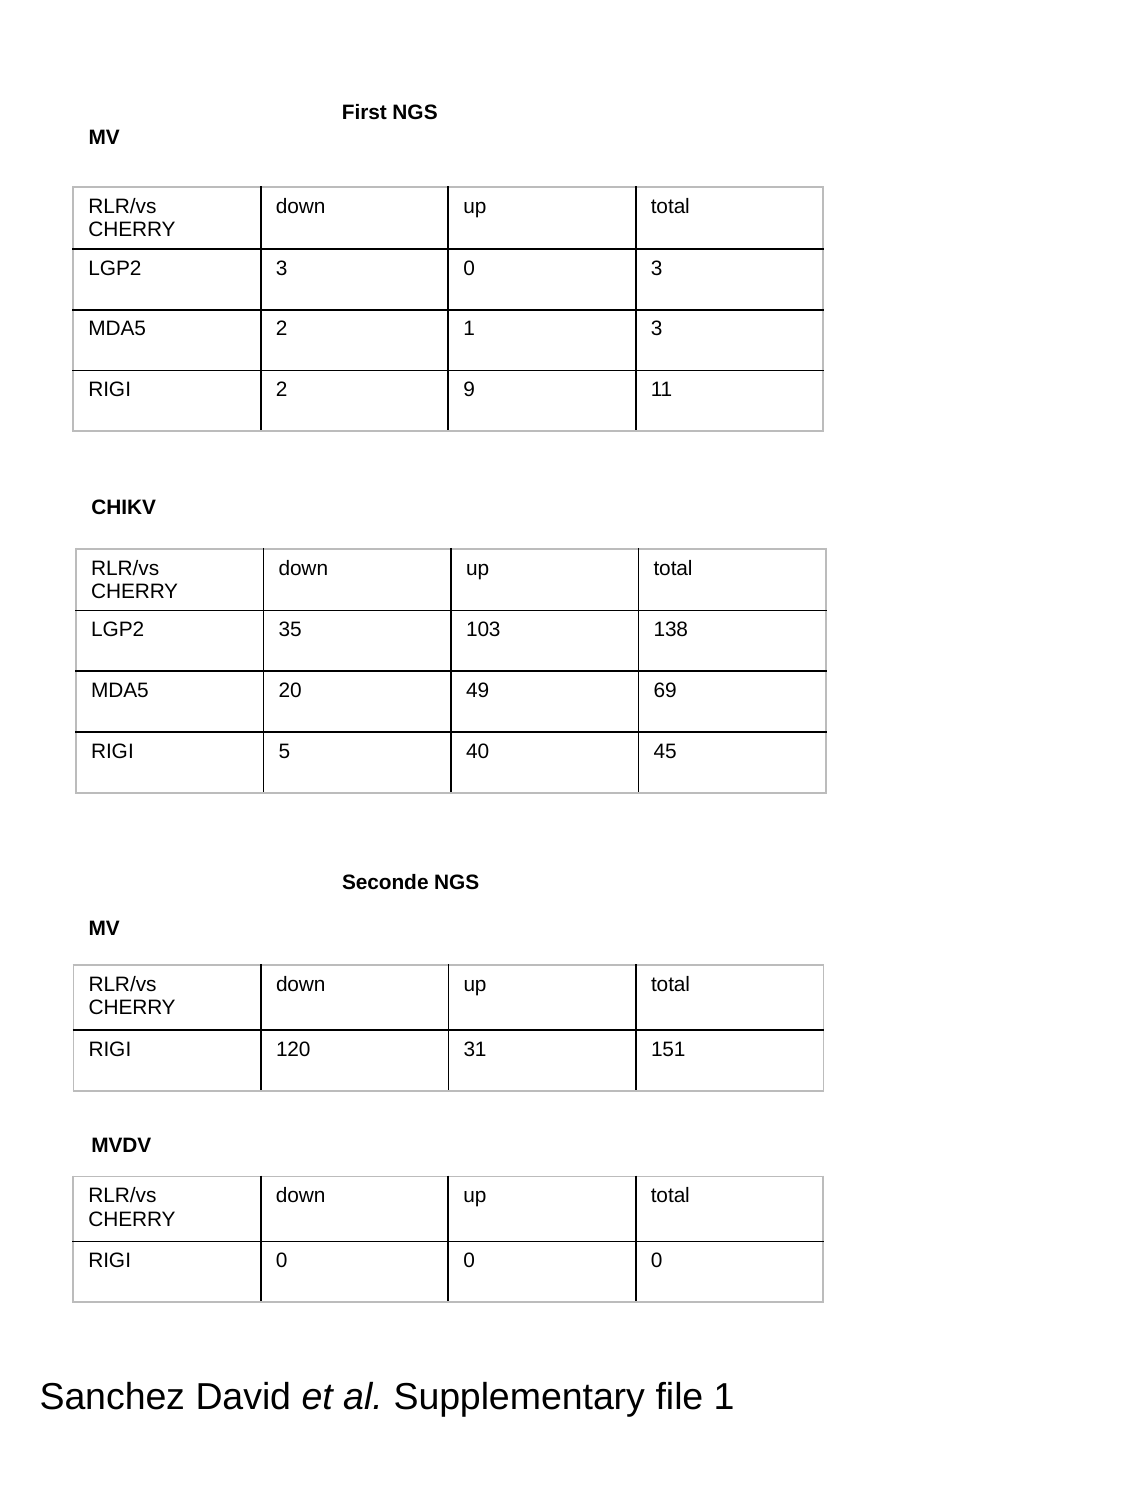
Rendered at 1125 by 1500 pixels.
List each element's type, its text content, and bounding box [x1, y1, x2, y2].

table_cell 0 [637, 1242, 822, 1301]
text_box MV [73, 116, 135, 157]
table_cell 151 [637, 1031, 823, 1090]
table_header down [262, 966, 448, 1029]
table_header down [264, 550, 450, 610]
table_cell 35 [264, 611, 450, 670]
table_header RLR/vs CHERRY [74, 1177, 260, 1241]
table_header RLR/vs CHERRY [74, 966, 260, 1029]
table_cell 20 [264, 672, 450, 731]
table_header down [262, 1177, 447, 1241]
table_cell 31 [449, 1031, 635, 1090]
table_cell MDA5 [77, 672, 263, 731]
table_cell 2 [262, 311, 447, 370]
table_cell 3 [637, 311, 822, 370]
table_cell MDA5 [74, 311, 260, 370]
table_cell RIGI [74, 371, 260, 430]
text_box First NGS [327, 91, 453, 131]
table_header total [639, 550, 825, 610]
table_cell 2 [262, 371, 447, 430]
table_cell 9 [449, 371, 635, 430]
table_cell 11 [637, 371, 822, 430]
table_cell LGP2 [74, 250, 260, 309]
table_header RLR/vs CHERRY [74, 188, 260, 248]
text_box Sanchez David et al. Supplementary file 1 [24, 1364, 869, 1425]
table_cell 0 [262, 1242, 447, 1301]
table_cell 5 [264, 733, 450, 792]
table_cell 3 [637, 250, 822, 309]
table_cell 120 [262, 1031, 448, 1090]
table_cell 69 [639, 672, 825, 731]
table_header total [637, 1177, 822, 1241]
table_header down [262, 188, 447, 248]
table_cell 40 [452, 733, 638, 792]
table_cell RIGI [74, 1242, 260, 1301]
table_cell LGP2 [77, 611, 263, 670]
table_cell 3 [262, 250, 447, 309]
table_header RLR/vs CHERRY [77, 550, 263, 610]
table_header total [637, 188, 822, 248]
table_header total [637, 966, 823, 1029]
table_cell 0 [449, 250, 635, 309]
table_header up [452, 550, 638, 610]
table_cell 45 [639, 733, 825, 792]
table_cell RIGI [77, 733, 263, 792]
table_header up [449, 966, 635, 1029]
text_box Seconde NGS [327, 861, 495, 902]
table_header up [449, 1177, 635, 1241]
text_box CHIKV [76, 486, 171, 527]
table_cell 103 [452, 611, 638, 670]
table_cell 1 [449, 311, 635, 370]
table_cell 0 [449, 1242, 635, 1301]
table_cell 49 [452, 672, 638, 731]
text_box MV [73, 906, 135, 947]
table_cell 138 [639, 611, 825, 670]
text_box MVDV [76, 1124, 167, 1165]
table_cell RIGI [74, 1031, 260, 1090]
table_header up [449, 188, 635, 248]
